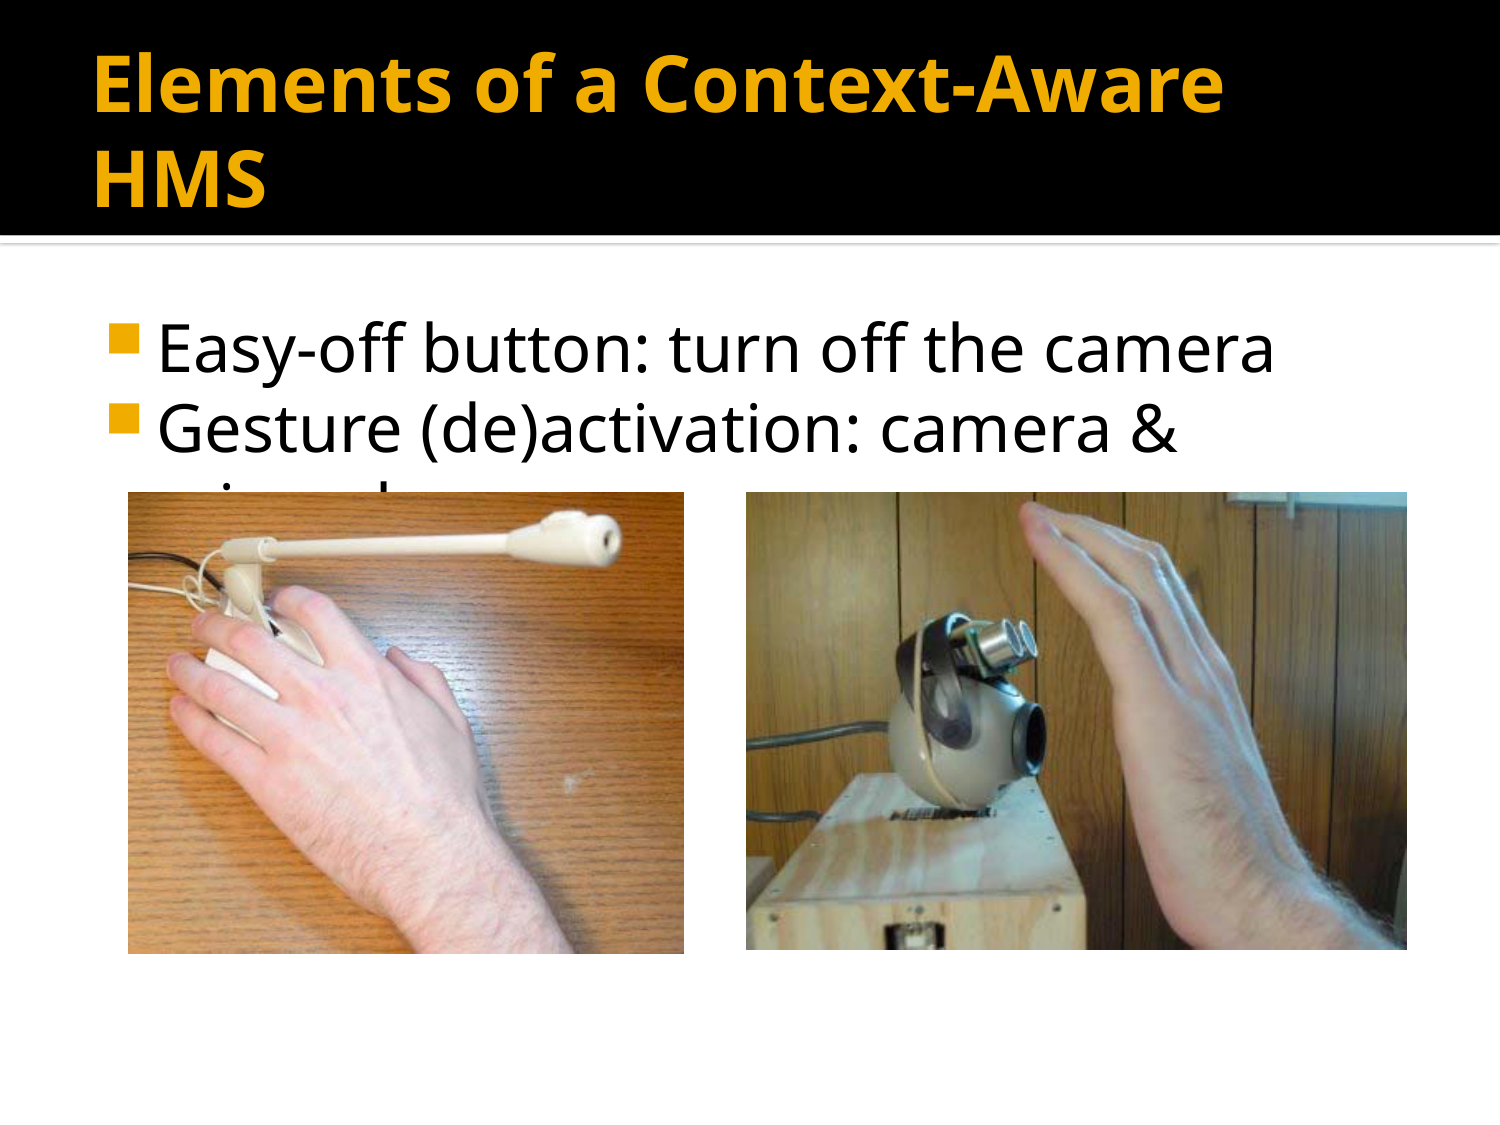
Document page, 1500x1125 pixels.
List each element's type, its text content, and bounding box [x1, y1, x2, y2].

picture [746, 492, 1407, 950]
title Elements of a Context-Aware HMS [75, 25, 1425, 231]
list Easy-off button: turn off the camera Gesture (de)activation: camera & microphone [75, 291, 1425, 1050]
picture [128, 492, 684, 954]
